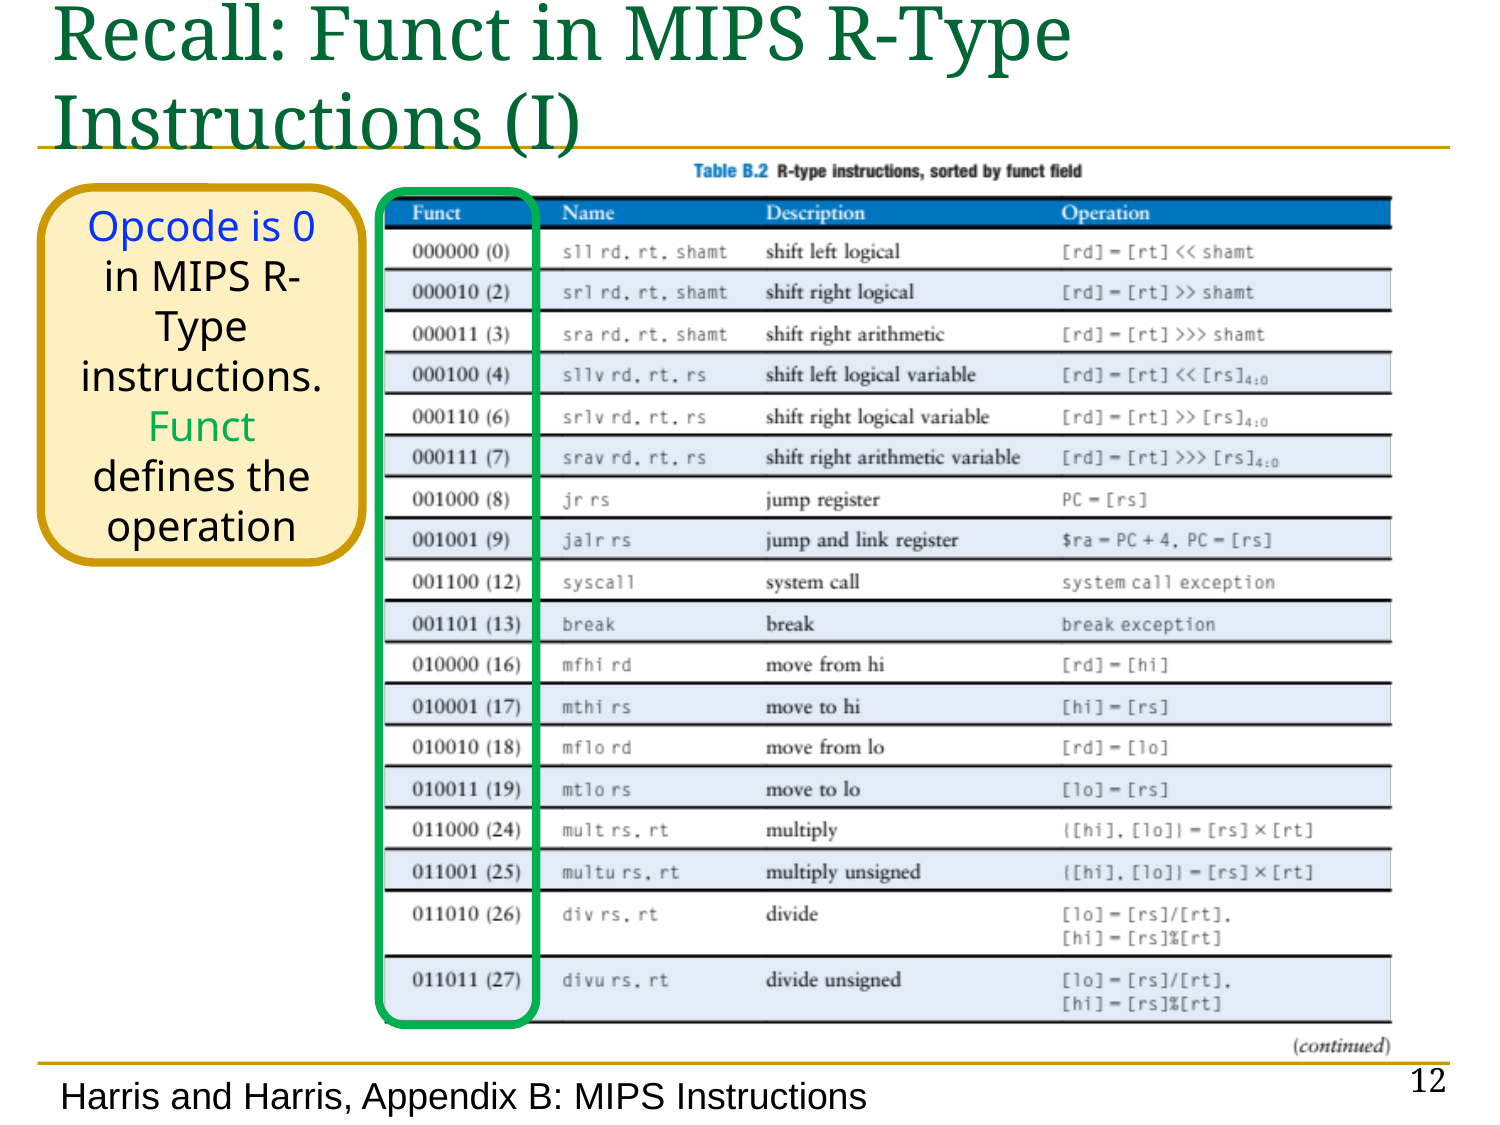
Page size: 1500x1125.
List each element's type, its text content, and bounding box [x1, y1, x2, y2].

text_box Opcode is 0 in MIPS R-Type instructions. Funct defines the operation [38, 185, 365, 565]
text_box Harris and Harris, Appendix B: MIPS Instructions [45, 1064, 883, 1124]
picture [374, 153, 1398, 1065]
slide_number 12 [1111, 1036, 1462, 1112]
title Recall: Funct in MIPS R-Type Instructions (I) [37, 0, 1450, 150]
